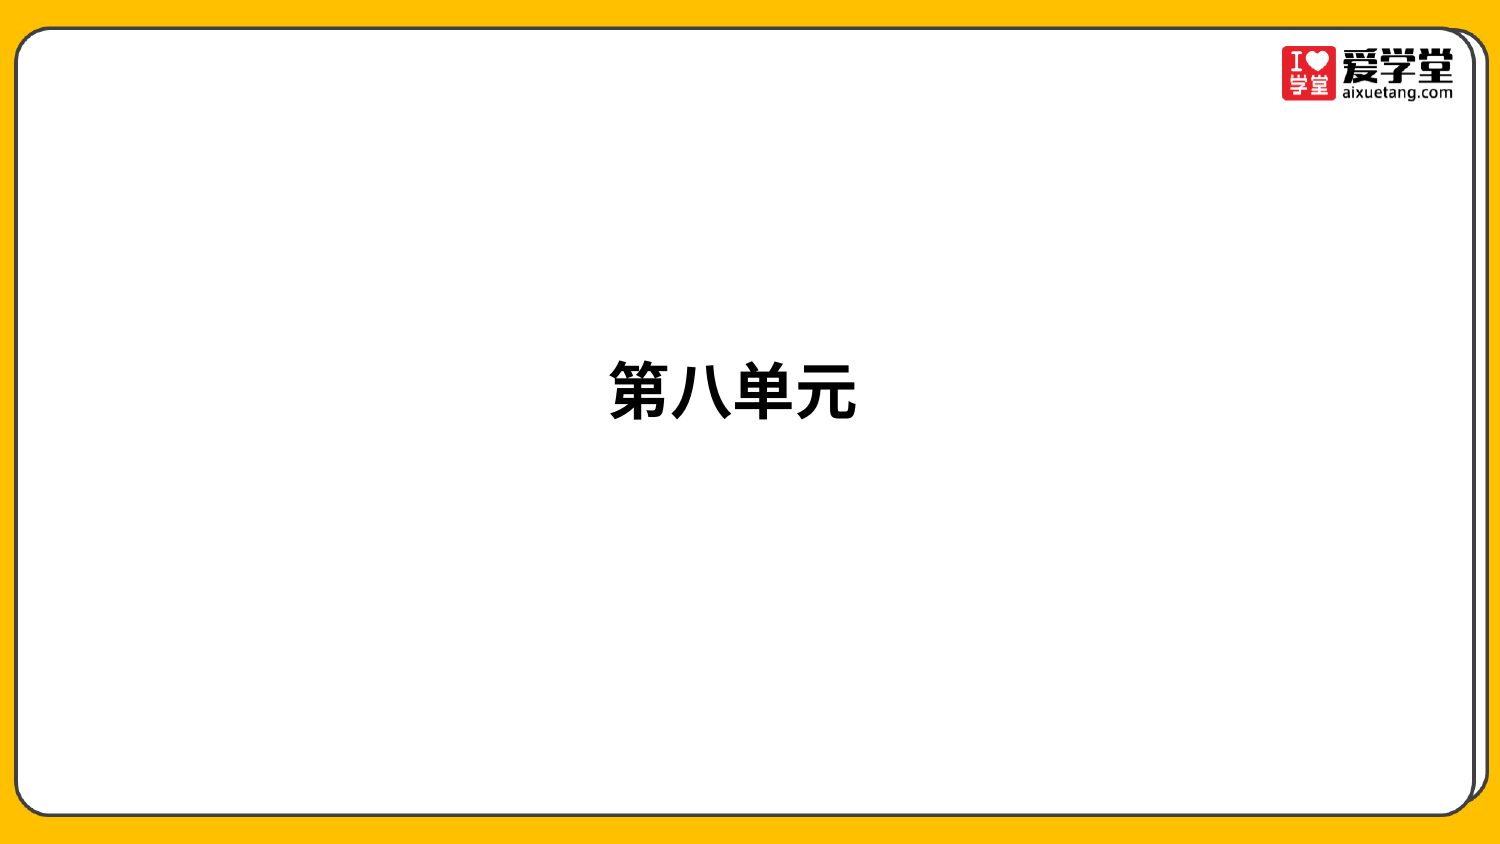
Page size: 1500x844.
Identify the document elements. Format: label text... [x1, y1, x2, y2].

text_box 第八单元 [596, 309, 963, 433]
picture [0, 0, 1500, 844]
